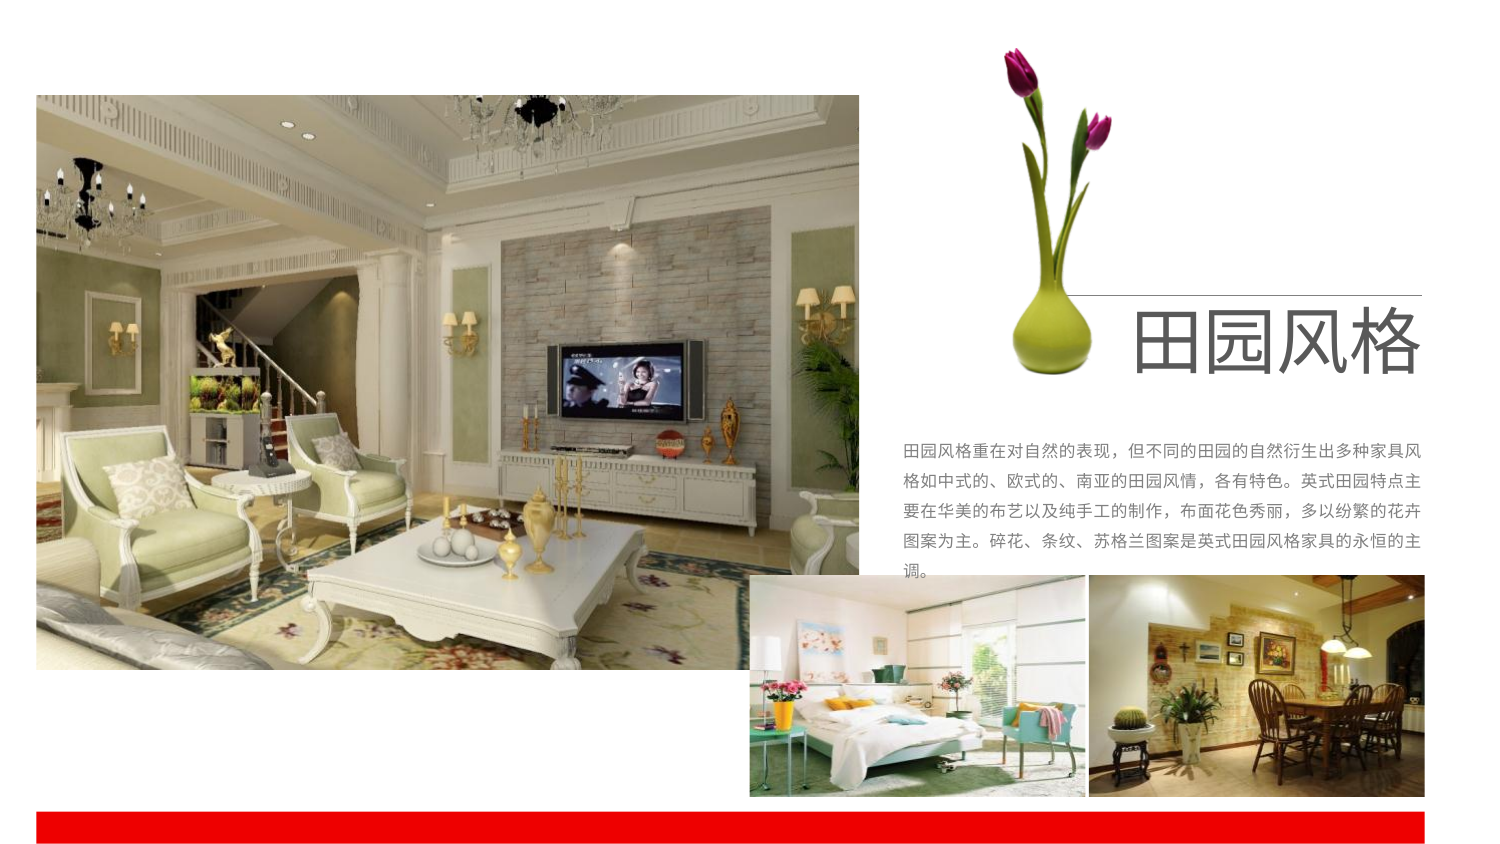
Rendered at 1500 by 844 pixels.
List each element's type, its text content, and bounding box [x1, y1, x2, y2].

text_box [747, 573, 1087, 798]
picture [1004, 48, 1113, 376]
text_box 田园风格 [1130, 295, 1436, 384]
text_box [34, 810, 1427, 844]
text_box [1087, 573, 1427, 798]
text_box 田园风格重在对自然的表现，但不同的田园的自然衍生出多种家具风格如中式的、欧式的、南亚的田园风情，各有特色。英式田园特点主要在华美的布艺以及纯手工的制作，布面花色秀丽，多以纷繁的花卉图案为主。碎花、条纹、苏格兰图案是英式田园风格家具的永恒的主调。 [903, 431, 1422, 581]
text_box [34, 94, 861, 672]
